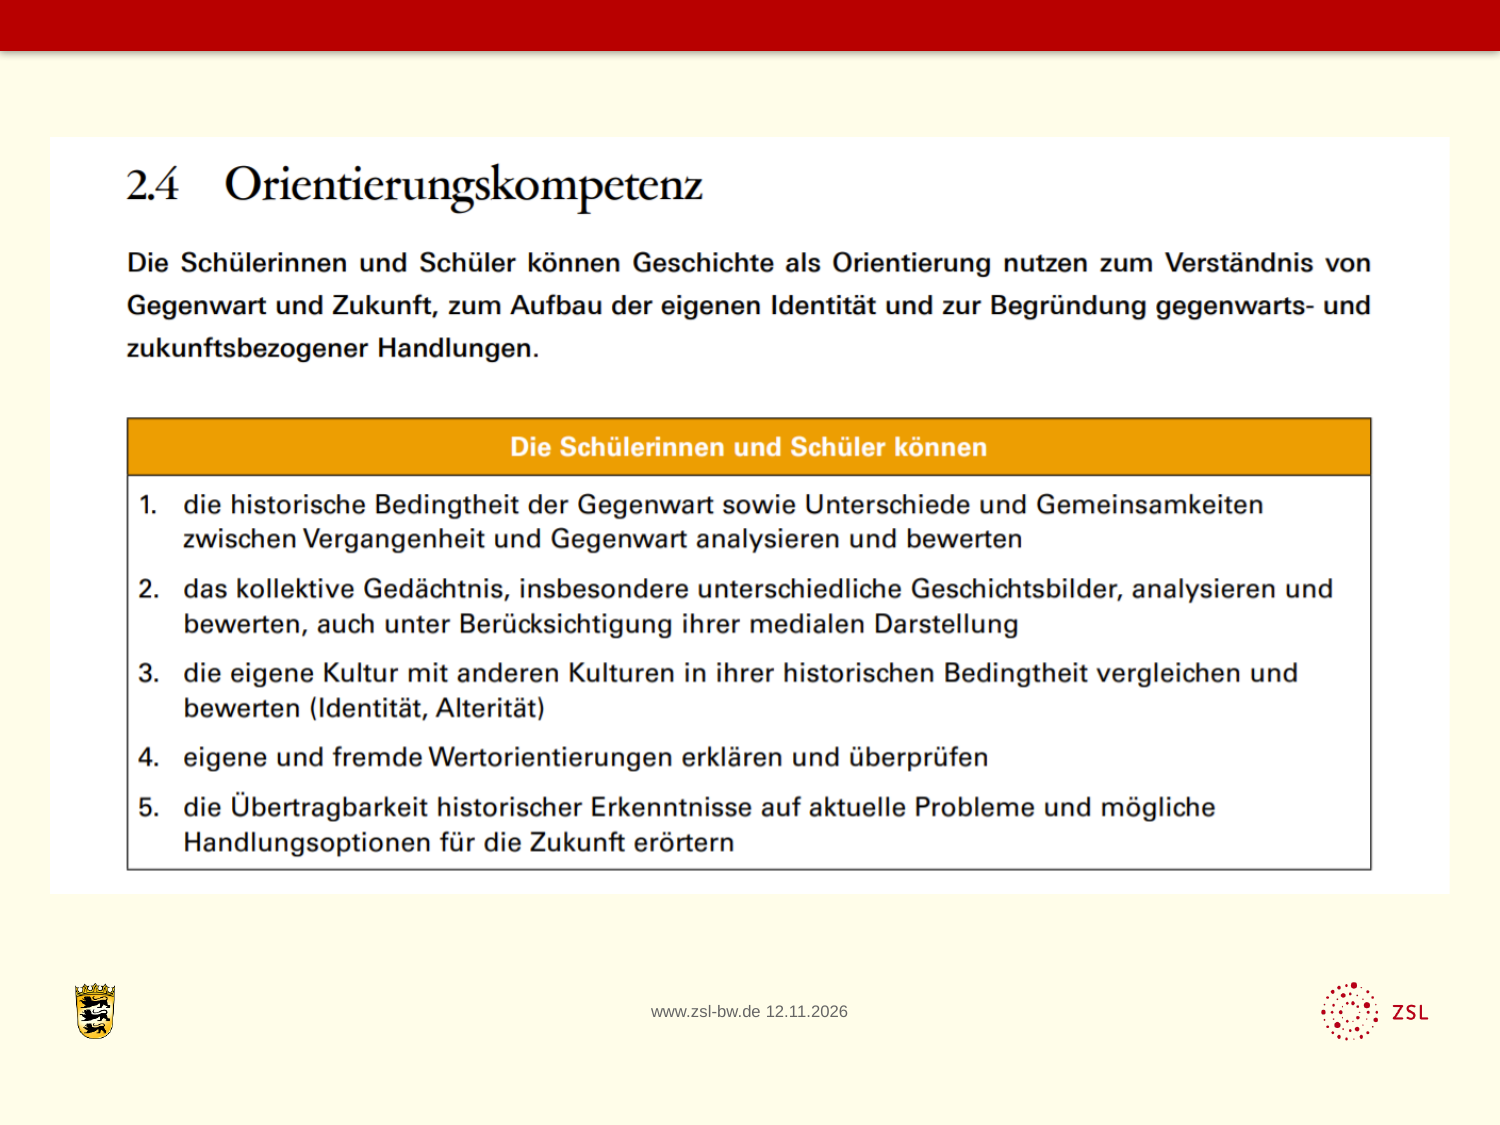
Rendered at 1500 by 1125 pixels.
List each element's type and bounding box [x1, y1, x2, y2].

picture [73, 981, 117, 1041]
picture [1320, 981, 1429, 1041]
picture [49, 136, 1451, 894]
